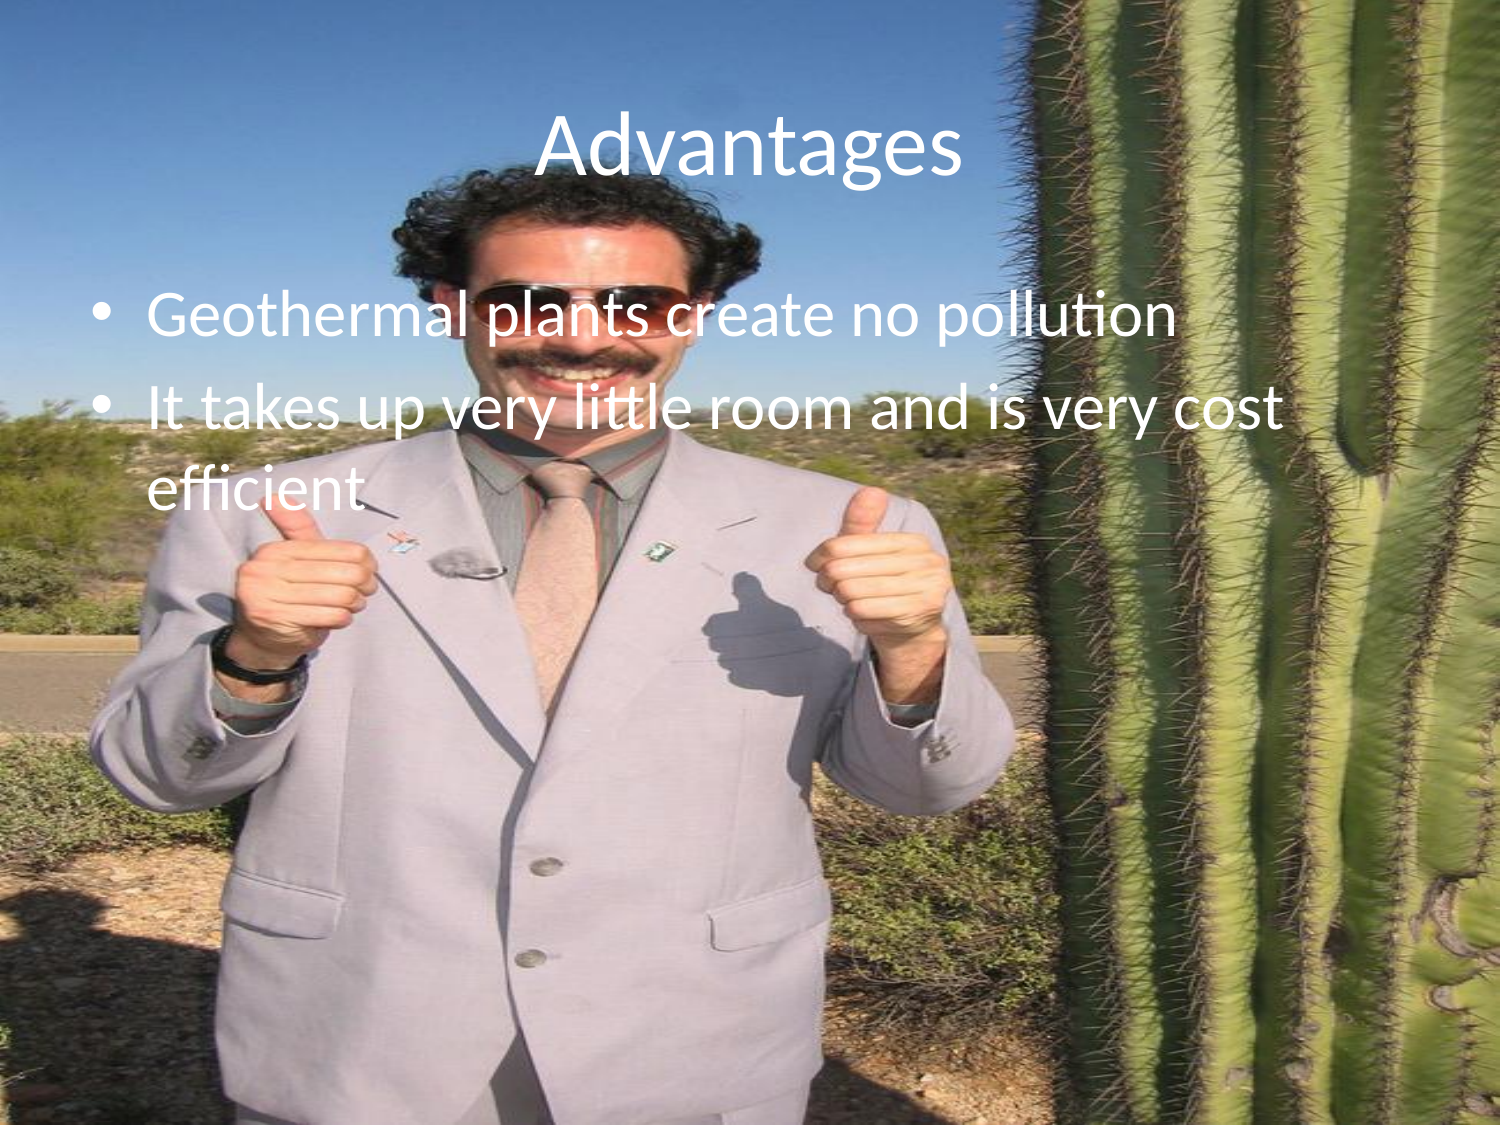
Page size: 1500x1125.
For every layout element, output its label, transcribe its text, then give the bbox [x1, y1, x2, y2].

list Geothermal plants create no pollution It takes up very little room and is very cost efficient [75, 262, 1425, 1005]
title Advantages [75, 45, 1425, 233]
picture [0, 0, 1500, 1125]
